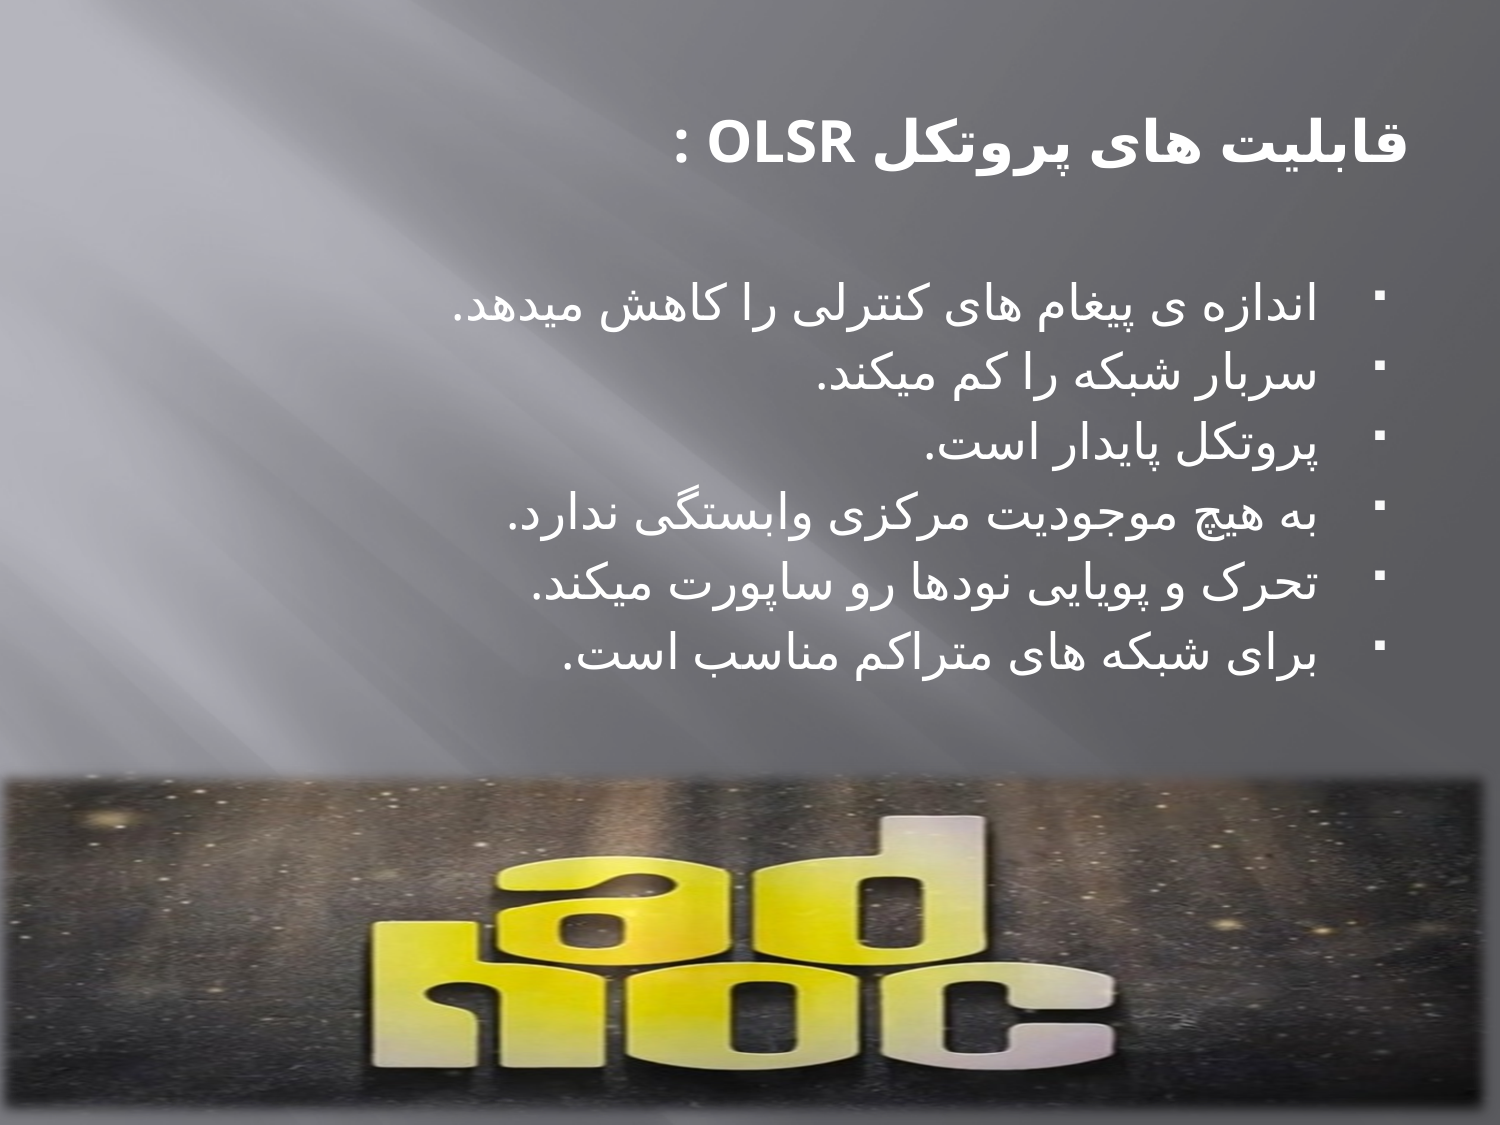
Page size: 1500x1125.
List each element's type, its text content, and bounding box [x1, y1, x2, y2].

title قابلیت های پروتکل OLSR : [75, 45, 1425, 233]
picture [0, 762, 1500, 1125]
list اندازه ی پیغام های کنترلی را کاهش میدهد. سربار شبکه را کم میکند. پروتکل پایدار است. به هیچ موجودیت مرکزی وابستگی ندارد. تحرک و پویایی نودها رو ساپورت میکند. برای شبکه های متراکم مناسب است. [75, 262, 1425, 762]
